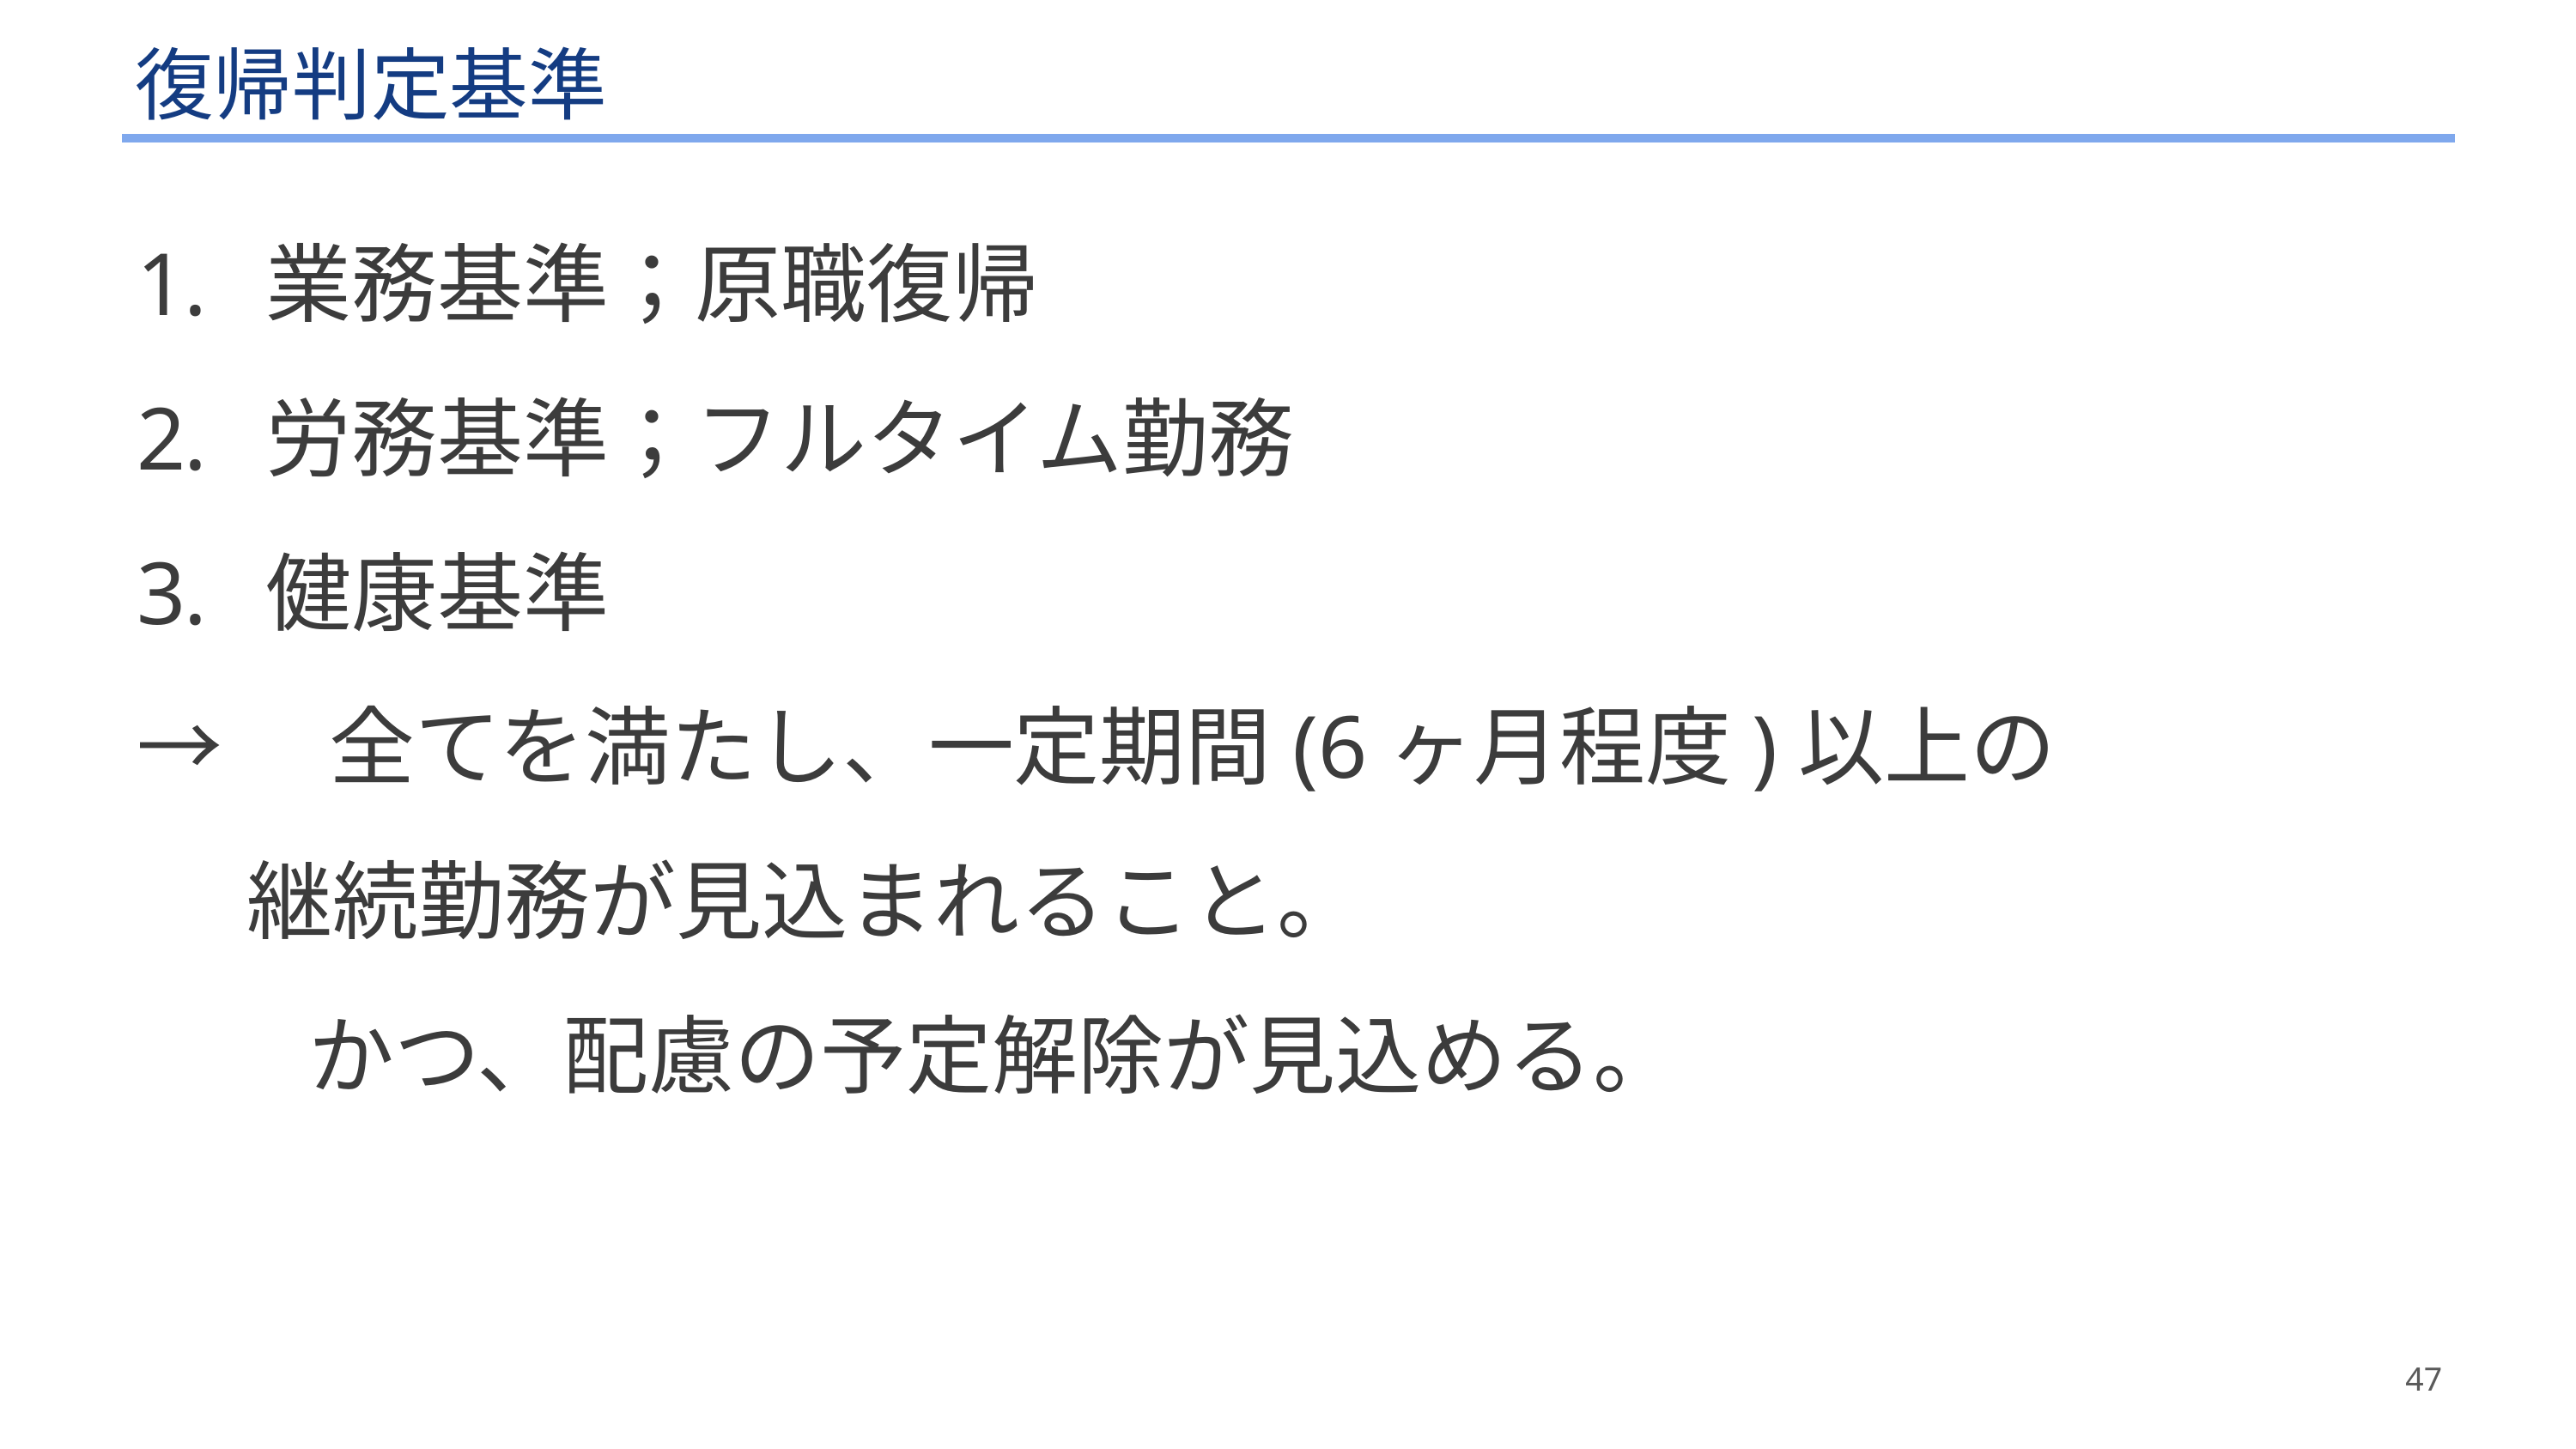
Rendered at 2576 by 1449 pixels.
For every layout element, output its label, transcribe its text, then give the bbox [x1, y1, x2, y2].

list 業務基準；原職復帰 労務基準；フルタイム勤務 健康基準 → 全てを満たし、一定期間(6ヶ月程度)以上の 継続勤務が見込まれること。 かつ、配慮の予定解除が見込める。 [124, 171, 2456, 1317]
slide_number 47 [2337, 1342, 2456, 1420]
title 復帰判定基準 [122, 39, 2454, 139]
